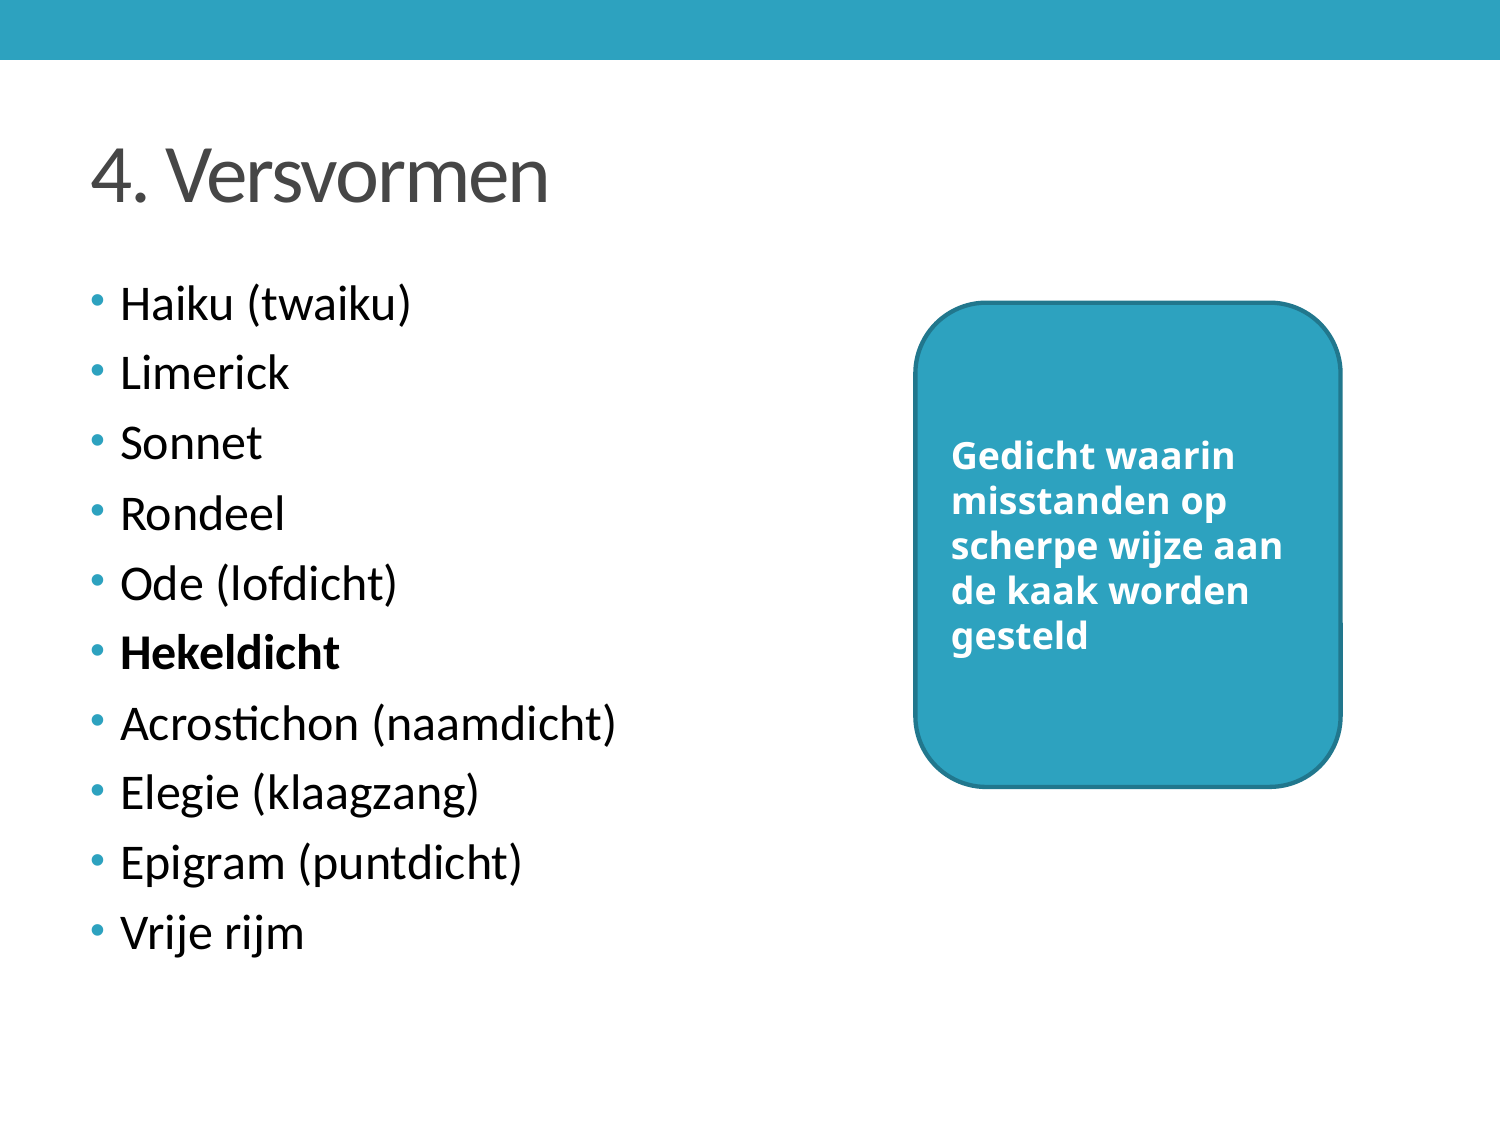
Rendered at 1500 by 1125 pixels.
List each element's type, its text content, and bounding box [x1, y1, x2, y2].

title 4. Versvormen [75, 87, 1425, 250]
text_box Gedicht waarin misstanden op scherpe wijze aan de kaak worden gesteld [913, 300, 1343, 790]
list Haiku (twaiku) Limerick Sonnet Rondeel Ode (lofdicht) Hekeldicht Acrostichon (naamdicht) Elegie (klaagzang) Epigram (puntdicht) Vrije rijm [75, 262, 1425, 1063]
